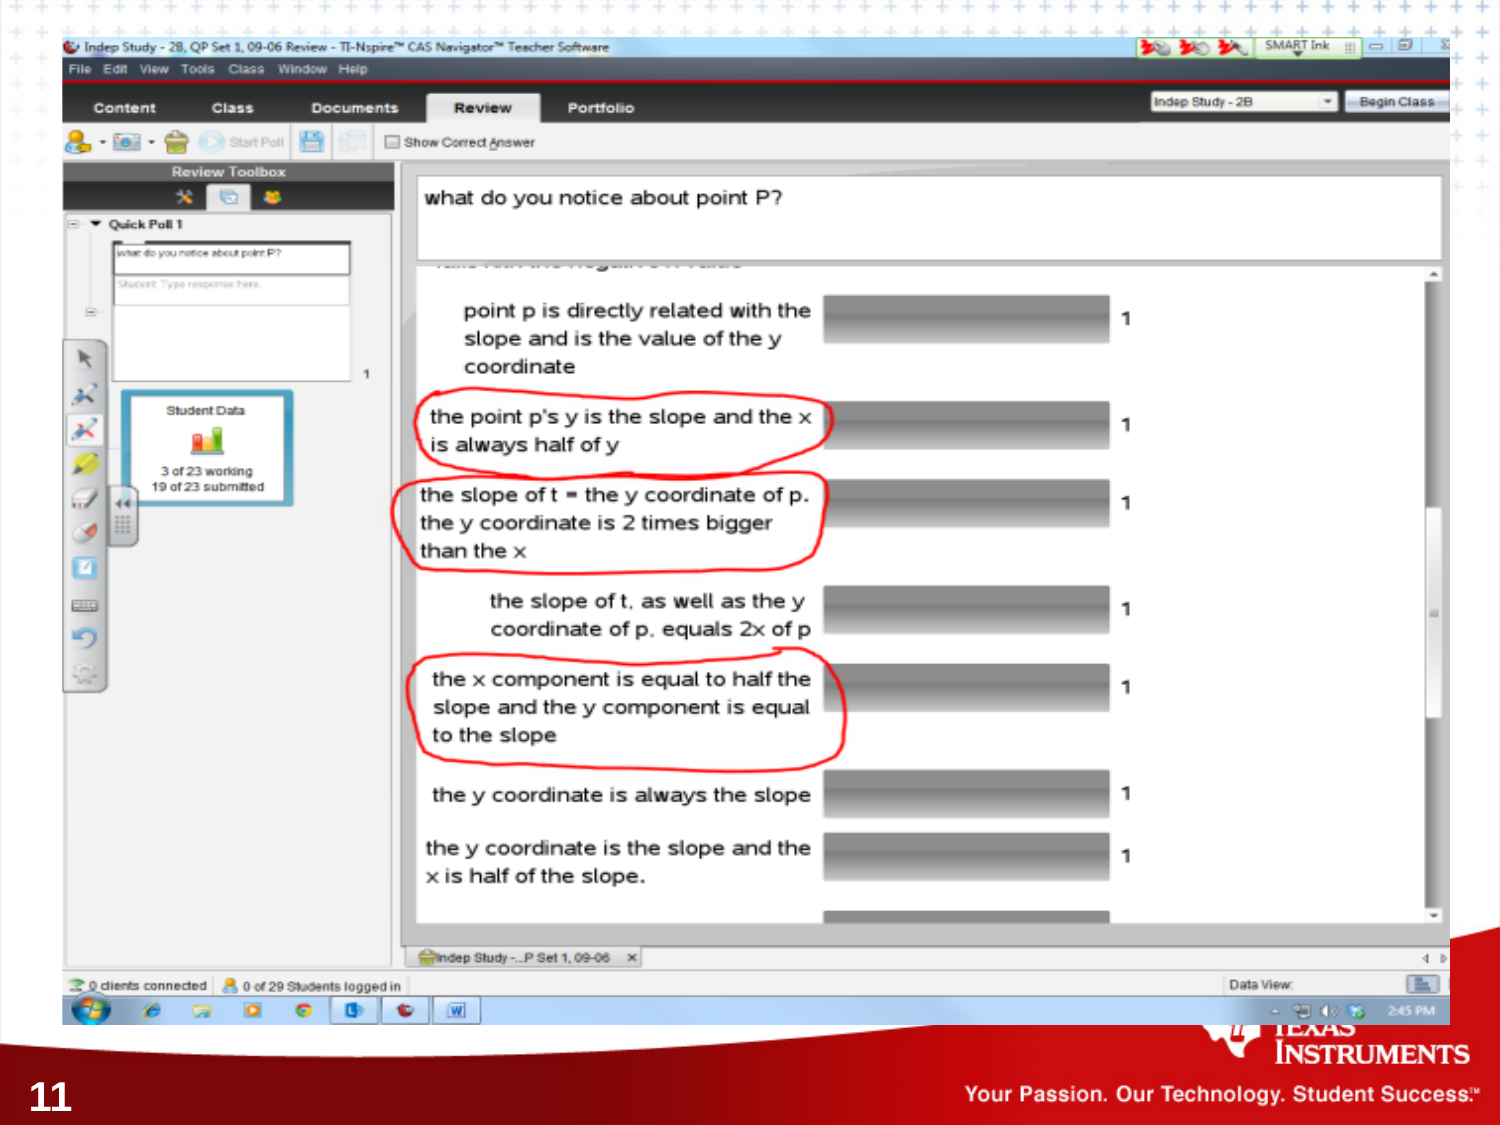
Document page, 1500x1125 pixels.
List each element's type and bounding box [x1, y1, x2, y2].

picture [0, 0, 1500, 1125]
list [62, 37, 1451, 1026]
